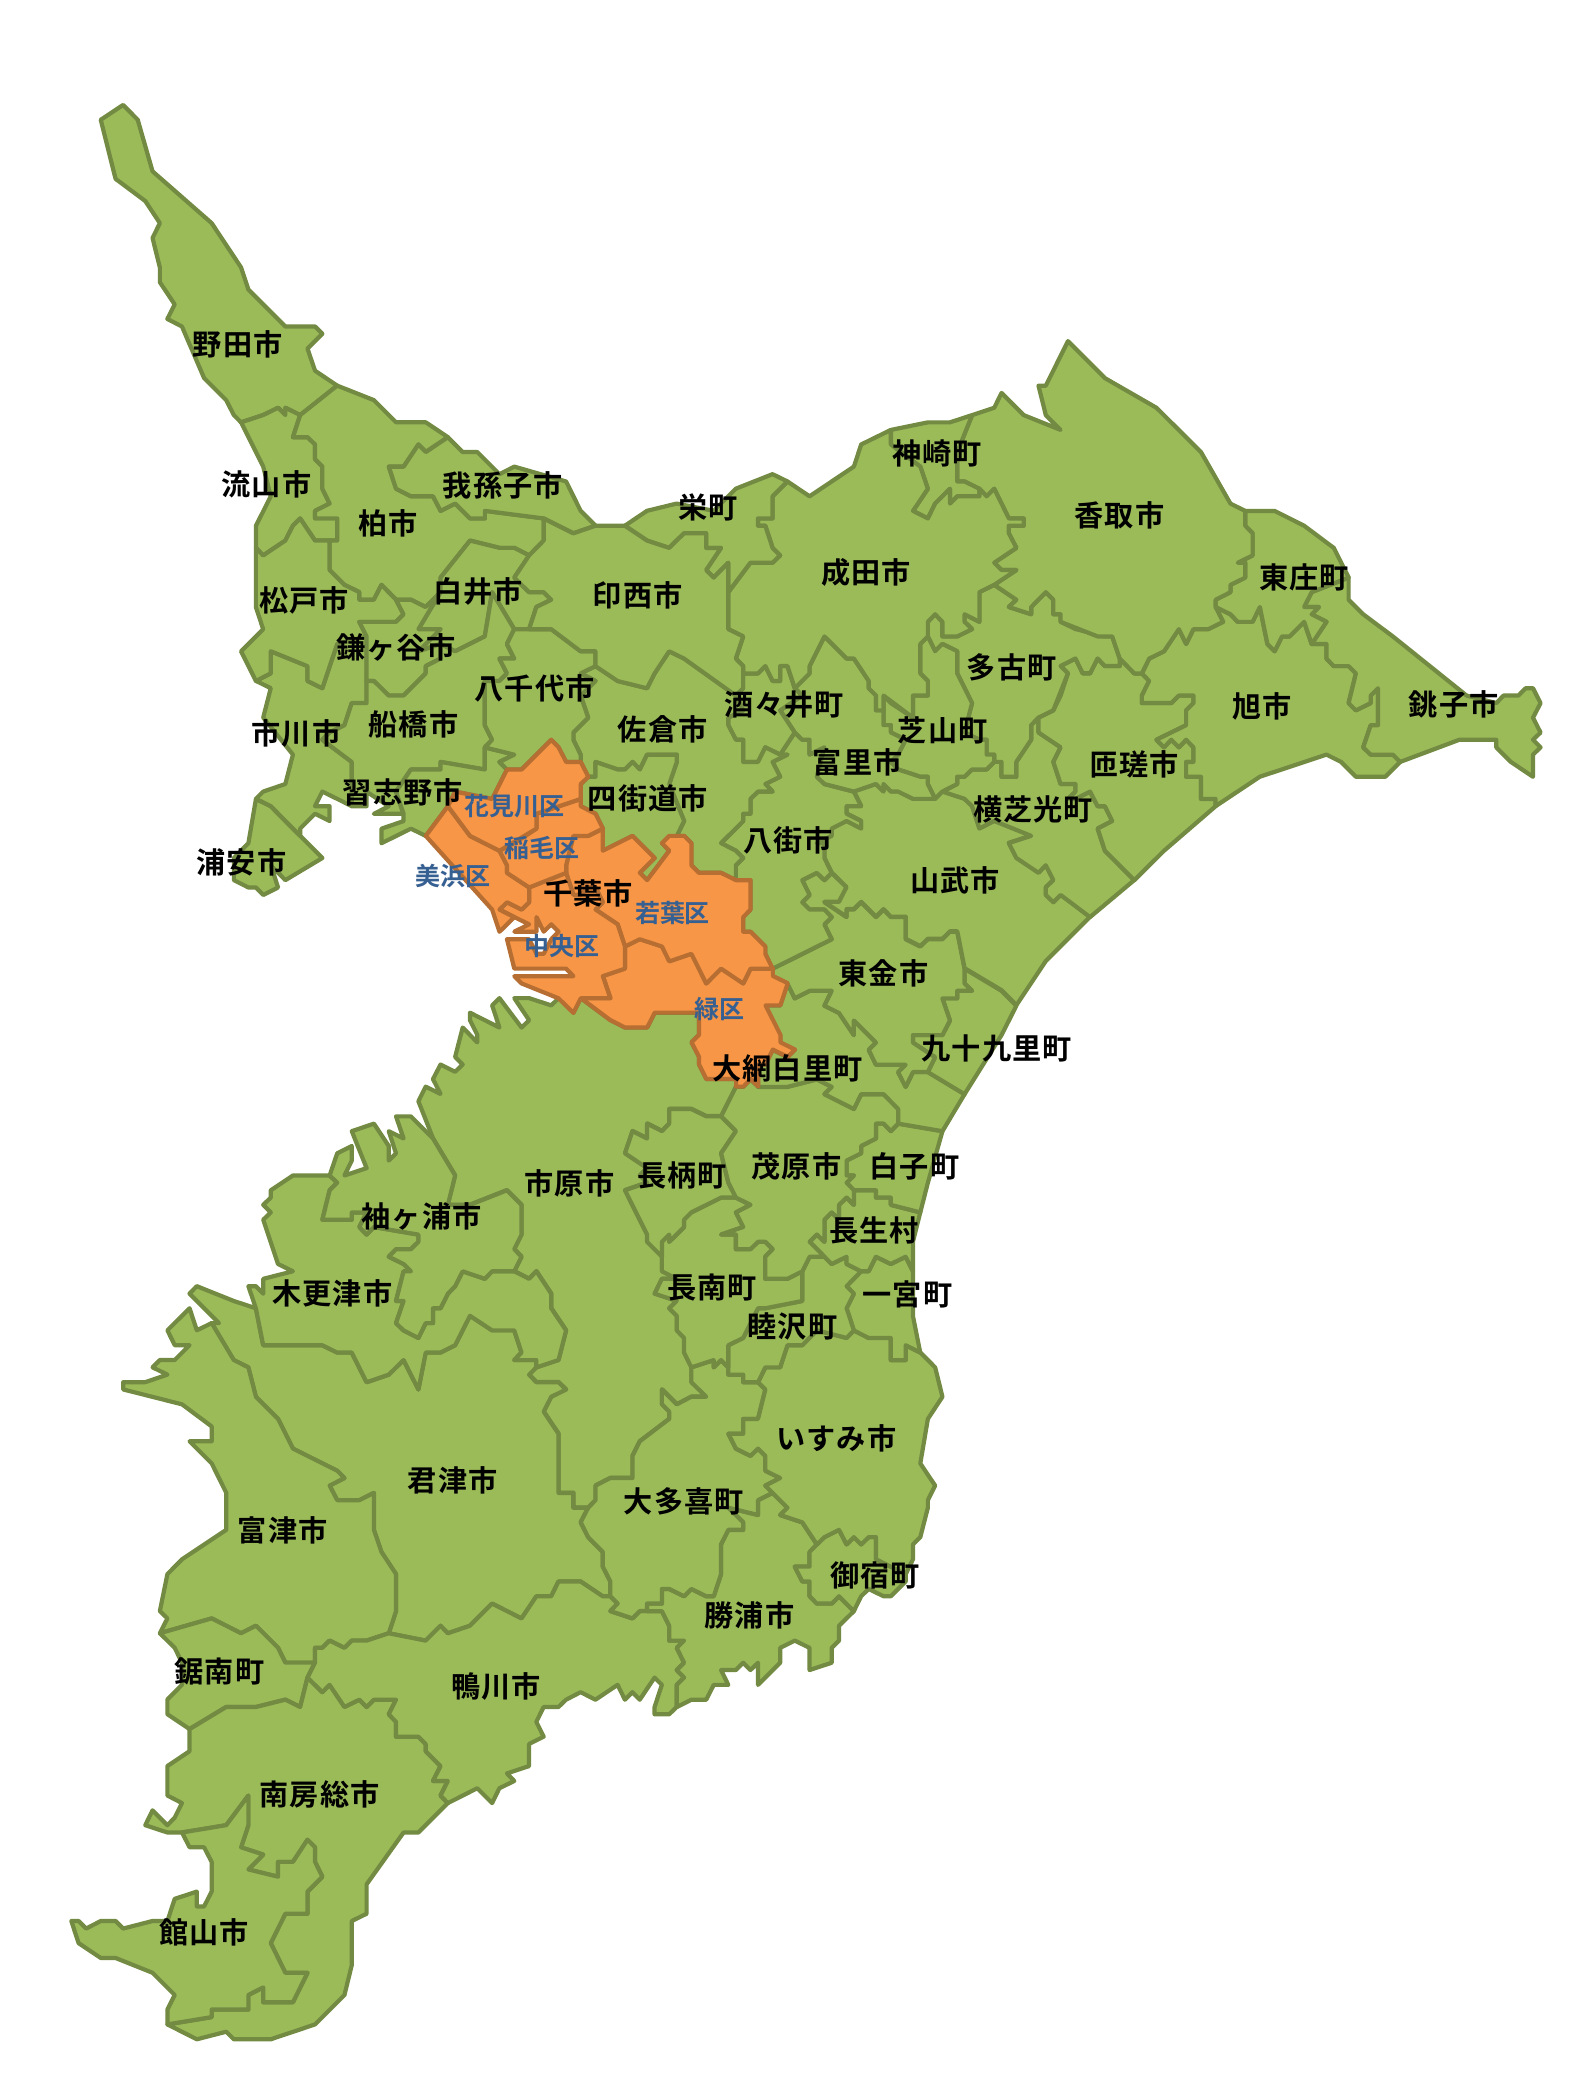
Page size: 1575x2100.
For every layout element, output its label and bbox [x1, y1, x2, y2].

text_box [71, 104, 1541, 2040]
